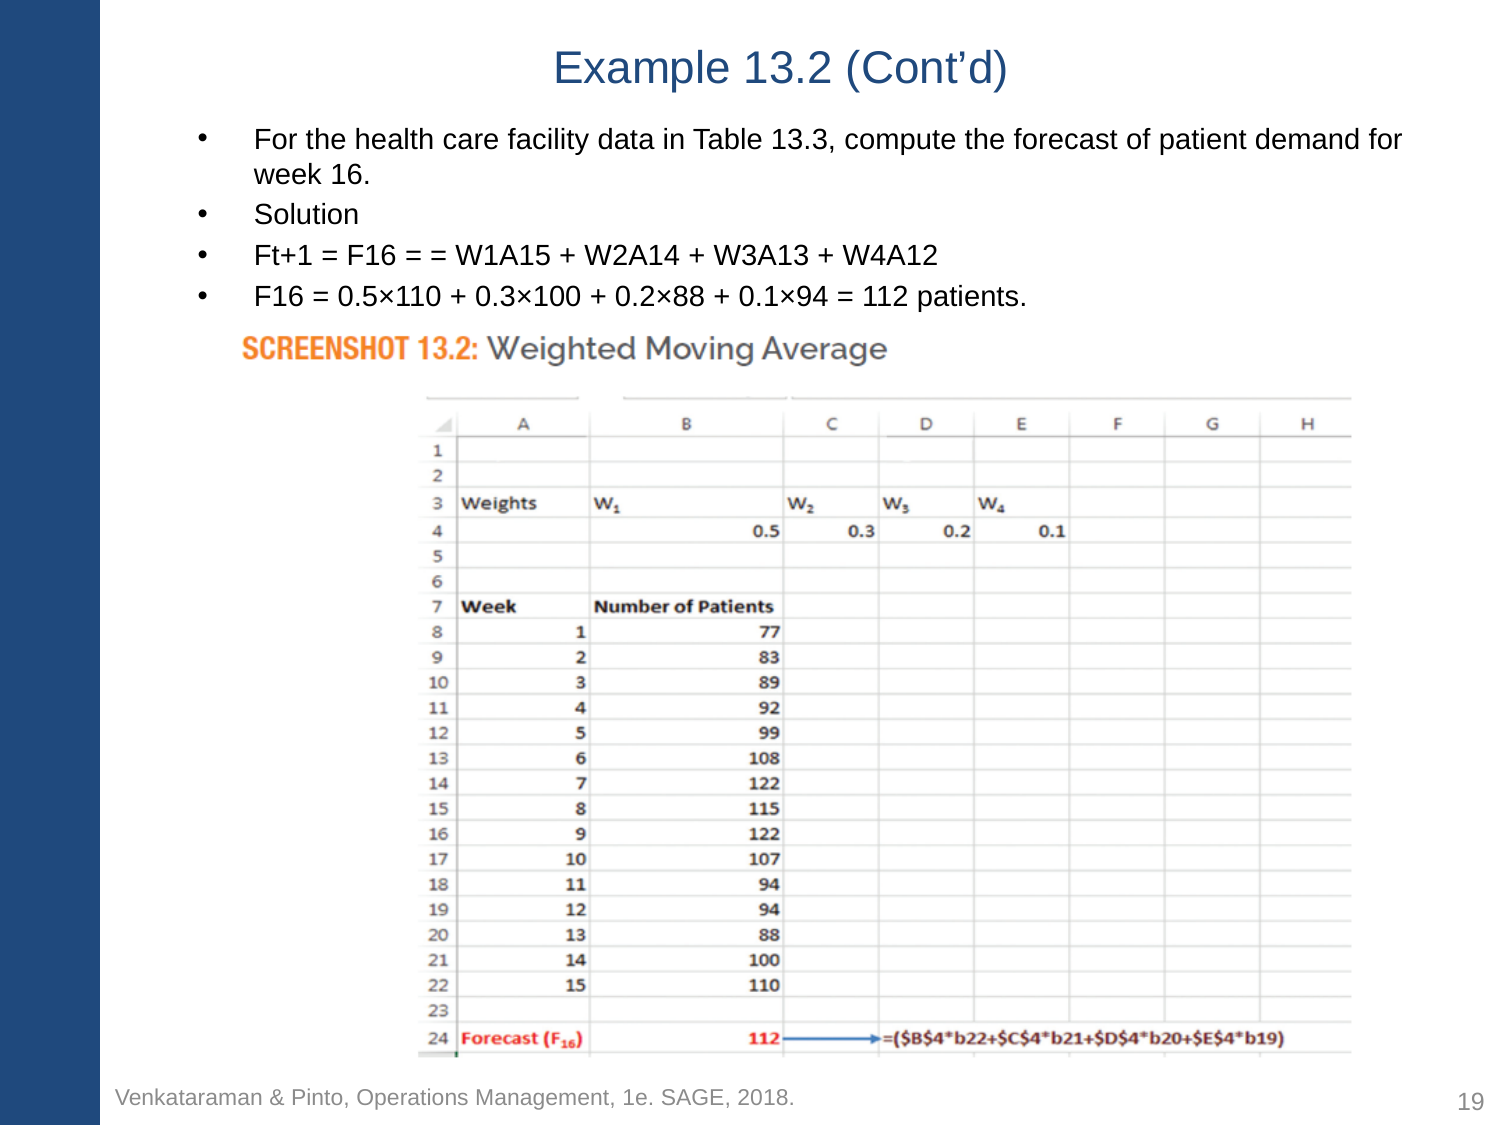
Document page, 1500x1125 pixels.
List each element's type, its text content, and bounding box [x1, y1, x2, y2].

list For the health care facility data in Table 13.3, compute the forecast of patient demand for week 16. Solution Ft+1 = F16 = = W1A15 + W2A14 + W3A13 + W4A12 F16 = 0.5×110 + 0.3×100 + 0.2×88 + 0.1×94 = 112 patients. [182, 112, 1446, 338]
picture [237, 324, 1413, 1079]
slide_number 19 [1425, 1074, 1500, 1125]
title Example 13.2 (Cont’d) [150, 2, 1413, 128]
footer Venkataraman & Pinto, Operations Management, 1e. SAGE, 2018. [99, 1074, 1250, 1125]
